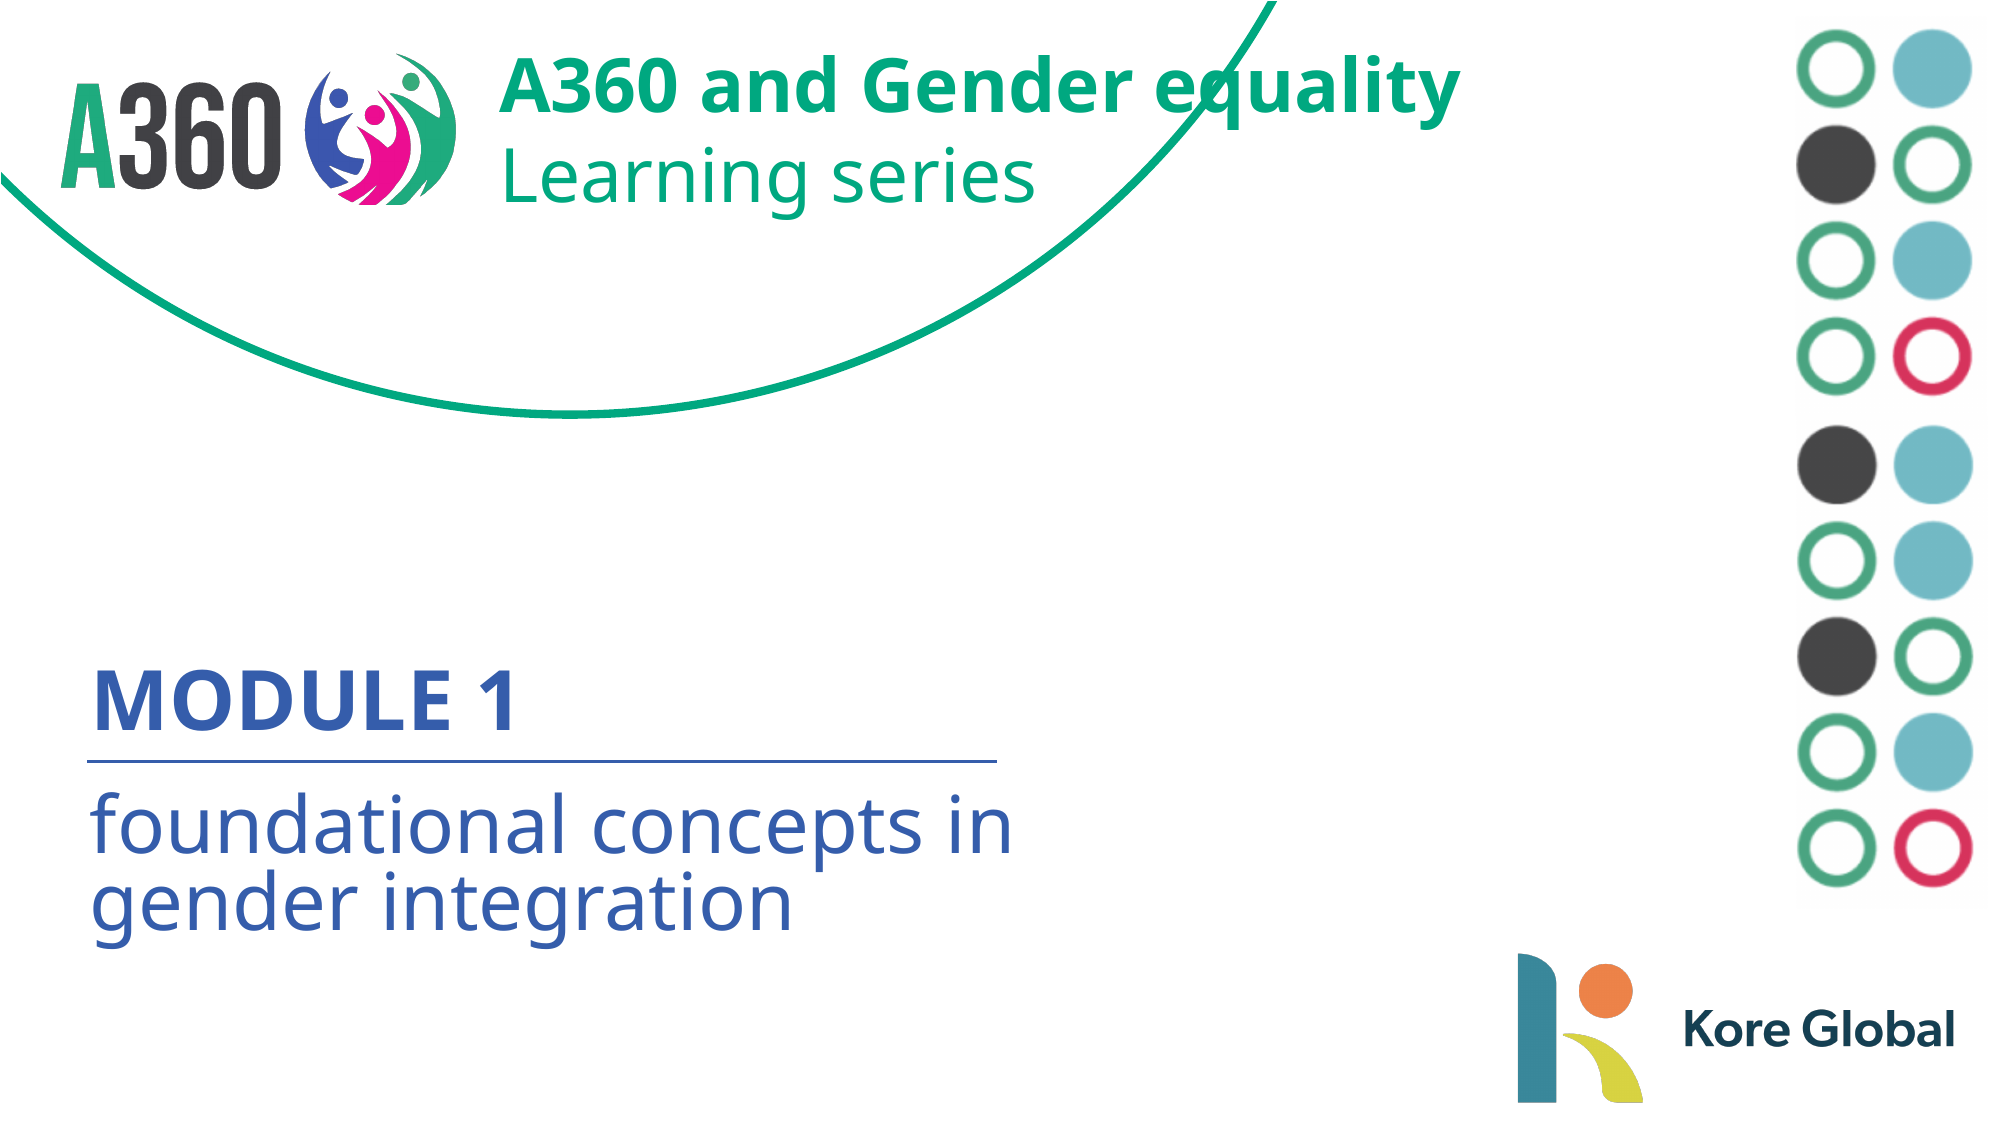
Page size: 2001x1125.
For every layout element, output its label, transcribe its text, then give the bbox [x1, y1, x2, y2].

picture [1690, 16, 2000, 416]
text_box A360 and Gender equality Learning series [479, 17, 1795, 237]
list foundational concepts in gender integration [89, 792, 1168, 895]
text_box [0, 0, 1274, 415]
picture [1508, 946, 1963, 1113]
picture [1645, 417, 2000, 908]
text_box MODULE 1 [70, 627, 727, 768]
picture [59, 51, 457, 205]
